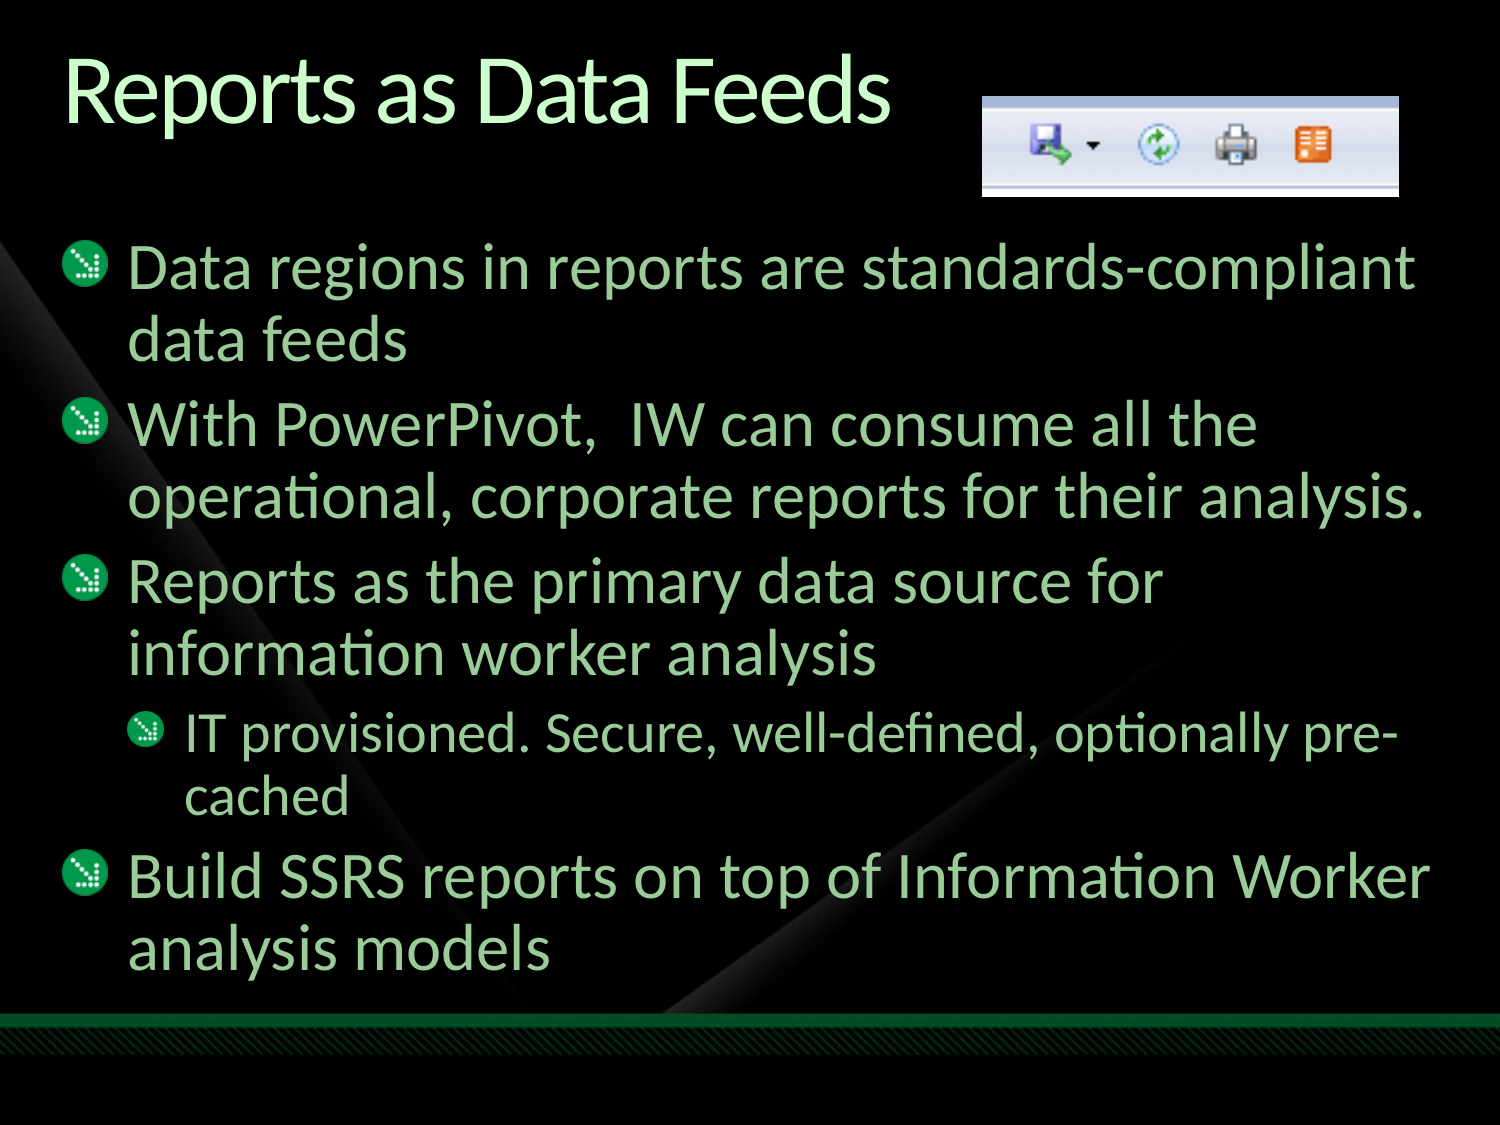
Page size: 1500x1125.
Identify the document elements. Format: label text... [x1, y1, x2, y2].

title Reports as Data Feeds [62, 37, 1438, 147]
picture [0, 0, 1500, 1125]
list Data regions in reports are standards-compliant data feeds With PowerPivot, IW can consume all the operational, corporate reports for their analysis. Reports as the primary data source for information worker analysis IT provisioned. Secure, well-defined, optionally pre-cached Build SSRS reports on top of Information Worker analysis models [62, 231, 1438, 980]
